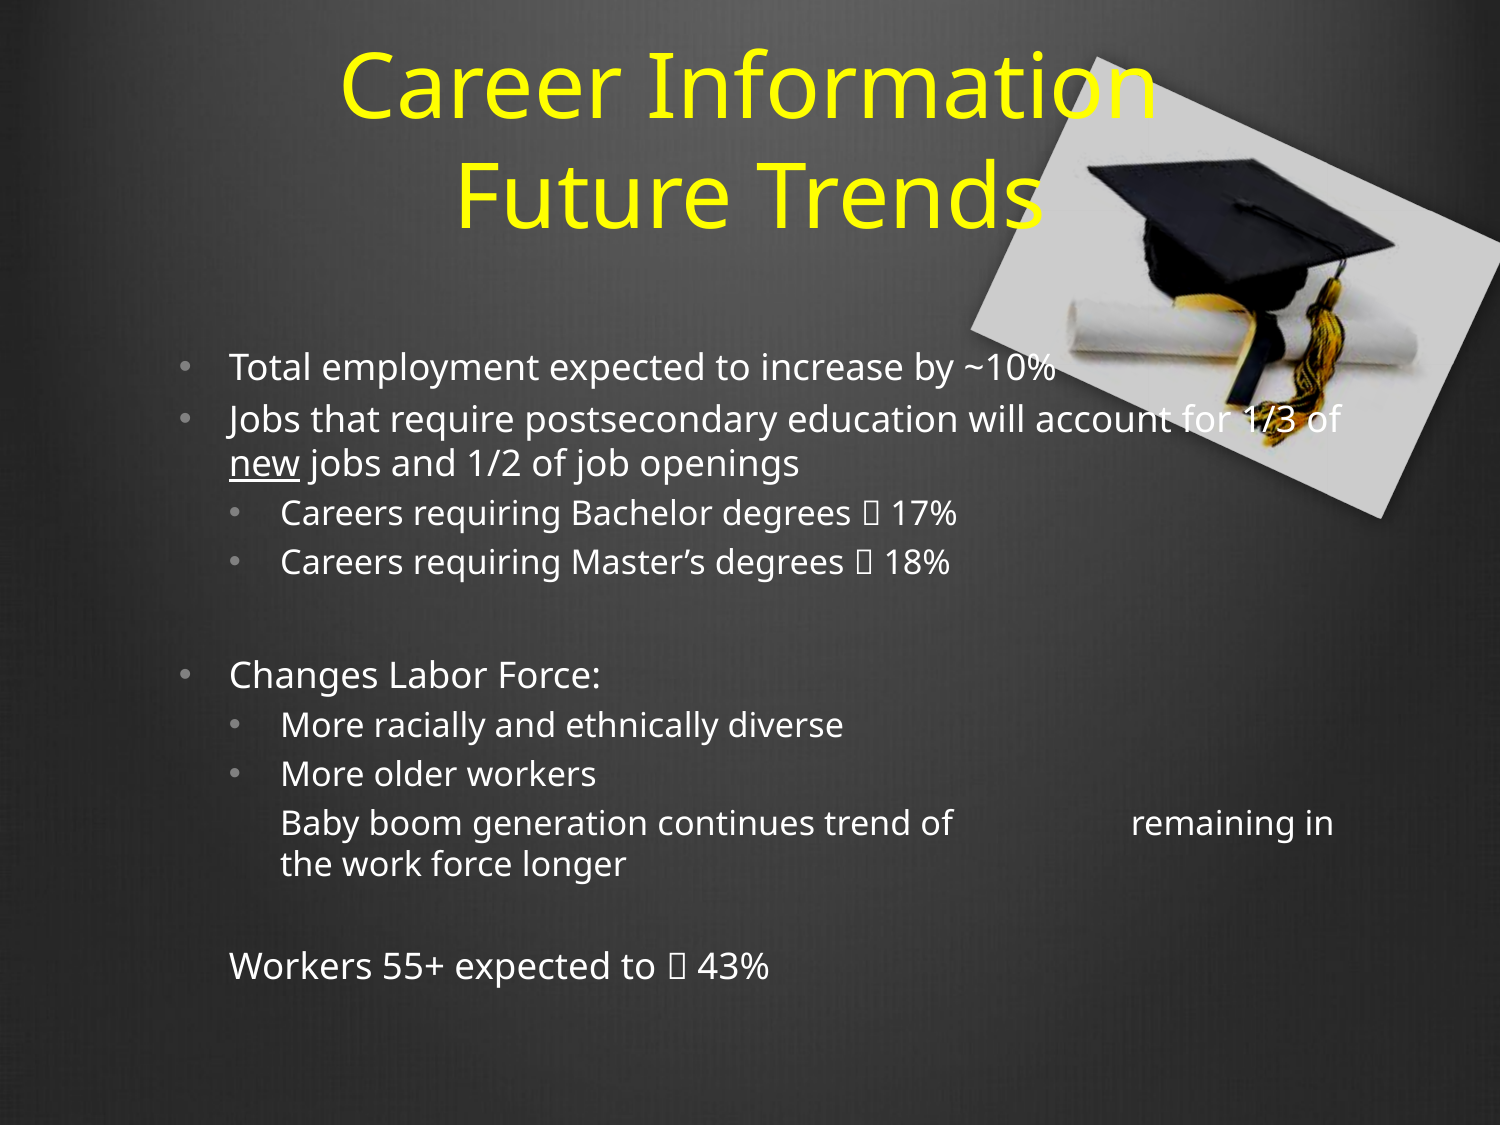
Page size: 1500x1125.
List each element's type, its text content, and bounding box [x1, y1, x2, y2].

picture [1012, 137, 1500, 501]
list Total employment expected to increase by ~10% Jobs that require postsecondary education will account for 1/3 of new jobs and 1/2 of job openings Careers requiring Bachelor degrees  17% Careers requiring Master’s degrees  18% Changes Labor Force: More racially and ethnically diverse More older workers Baby boom generation continues trend of remaining in the work force longer Workers 55+ expected to  43% [112, 221, 1388, 1005]
title Career Information Future Trends [112, 19, 1388, 221]
